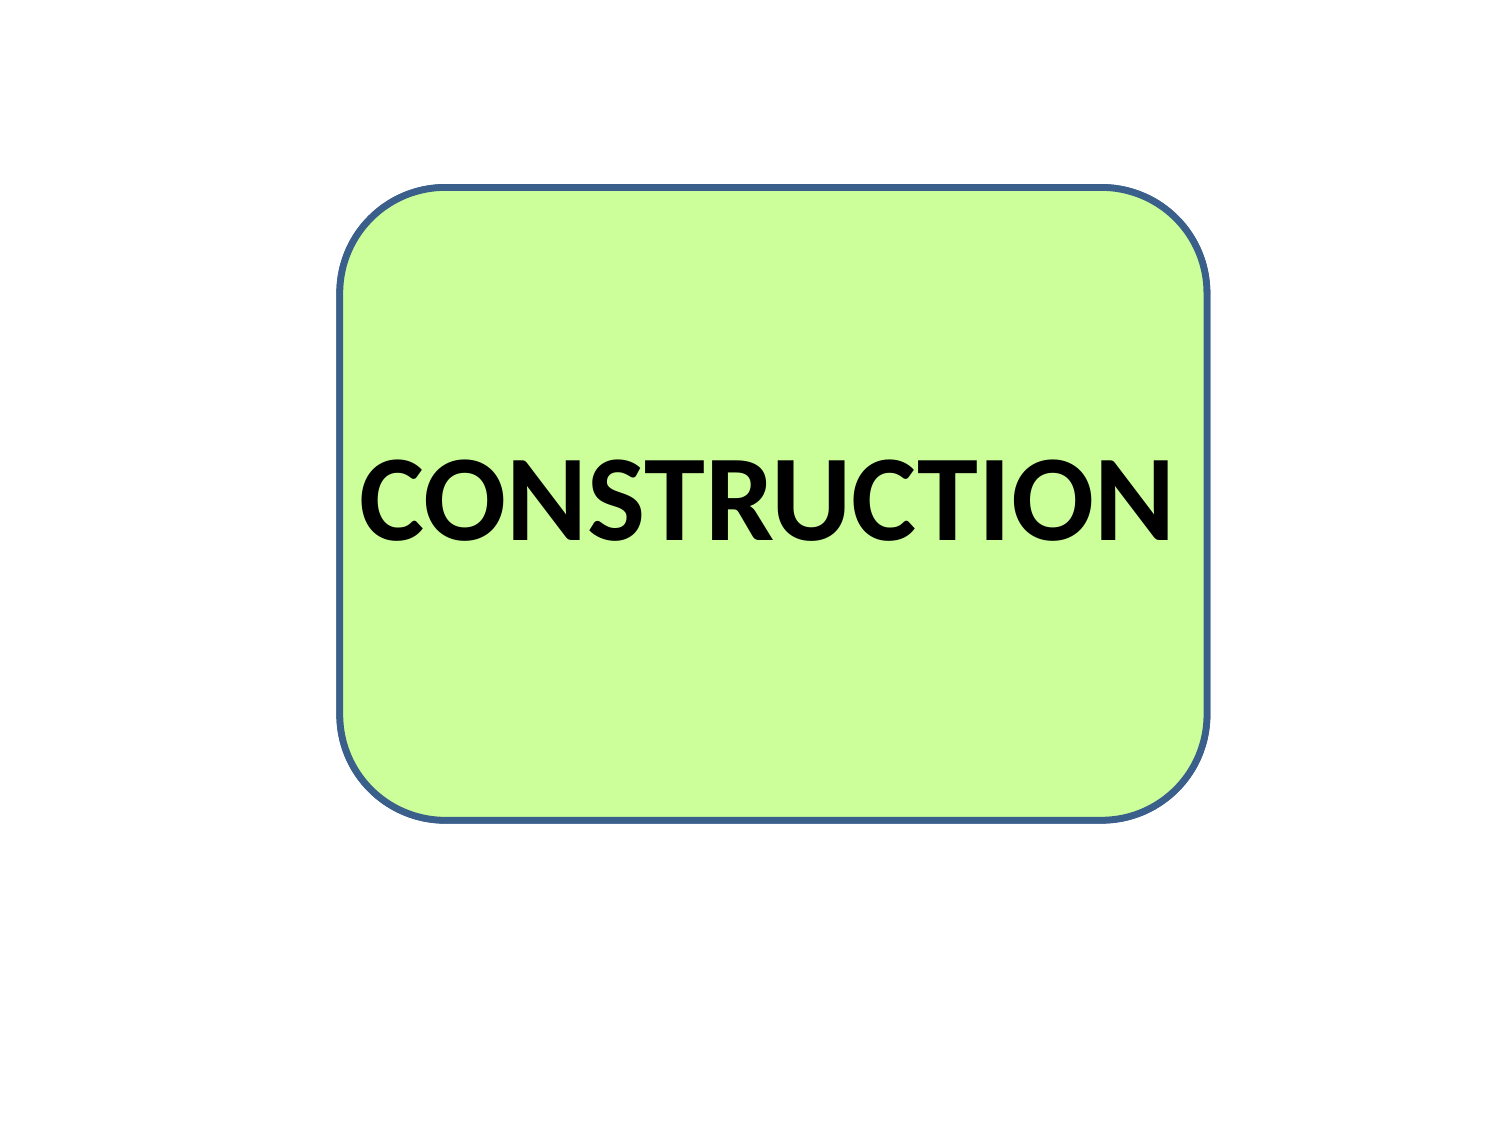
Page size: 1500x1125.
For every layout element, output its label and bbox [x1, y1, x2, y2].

text_box [1209, 187, 1219, 821]
text_box [327, 187, 1208, 821]
